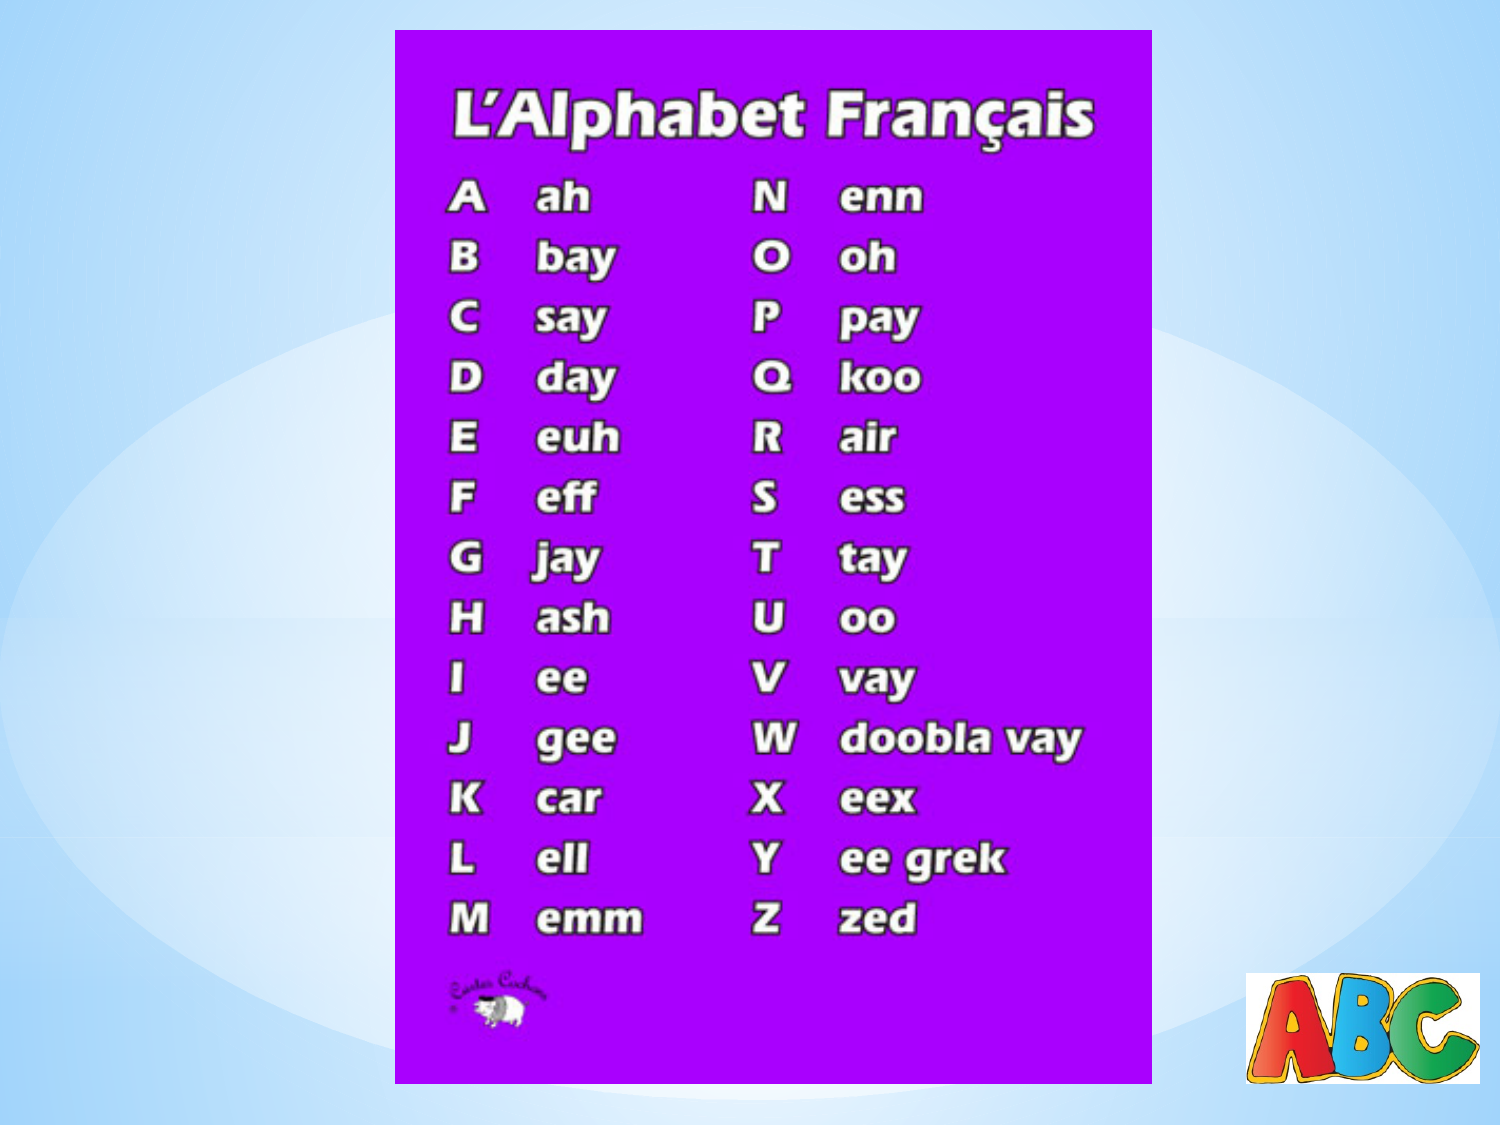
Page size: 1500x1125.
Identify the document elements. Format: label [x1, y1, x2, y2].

picture [1245, 973, 1481, 1084]
picture [395, 30, 1152, 1085]
